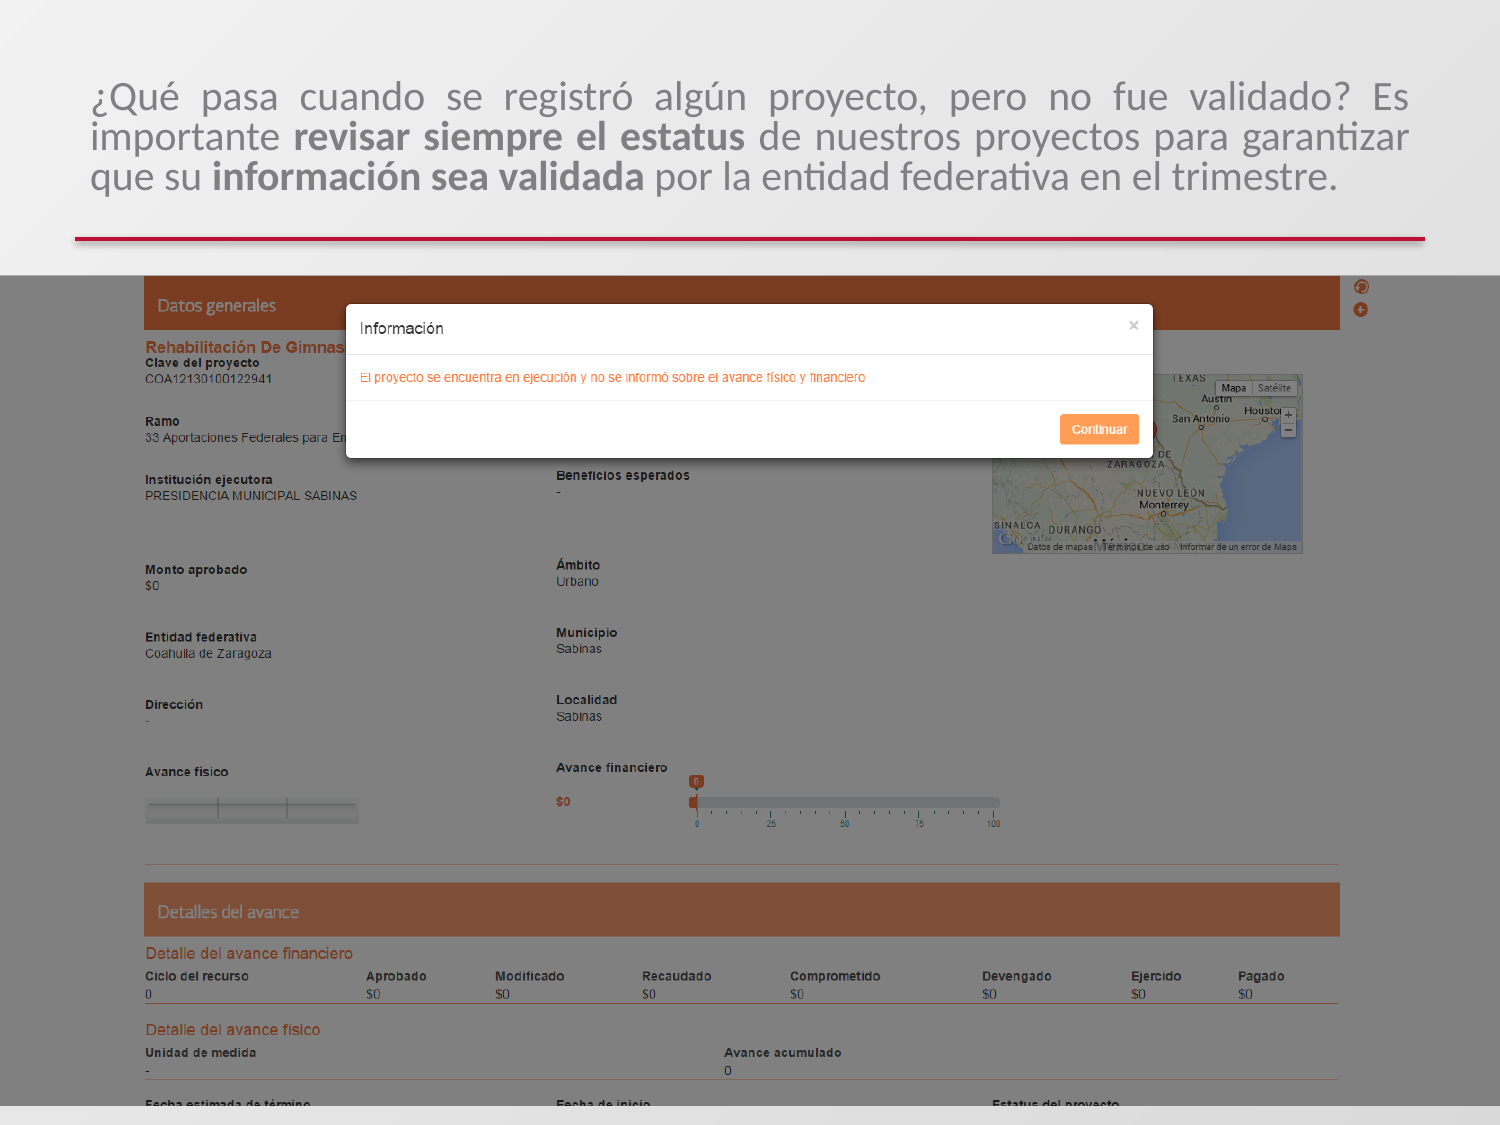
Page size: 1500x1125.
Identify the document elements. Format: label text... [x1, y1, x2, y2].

picture [0, 275, 1500, 1107]
title ¿Qué pasa cuando se registró algún proyecto, pero no fue validado? Es importante revisar siempre el estatus de nuestros proyectos para garantizar que su información sea validada por la entidad federativa en el trimestre. [75, 45, 1425, 233]
